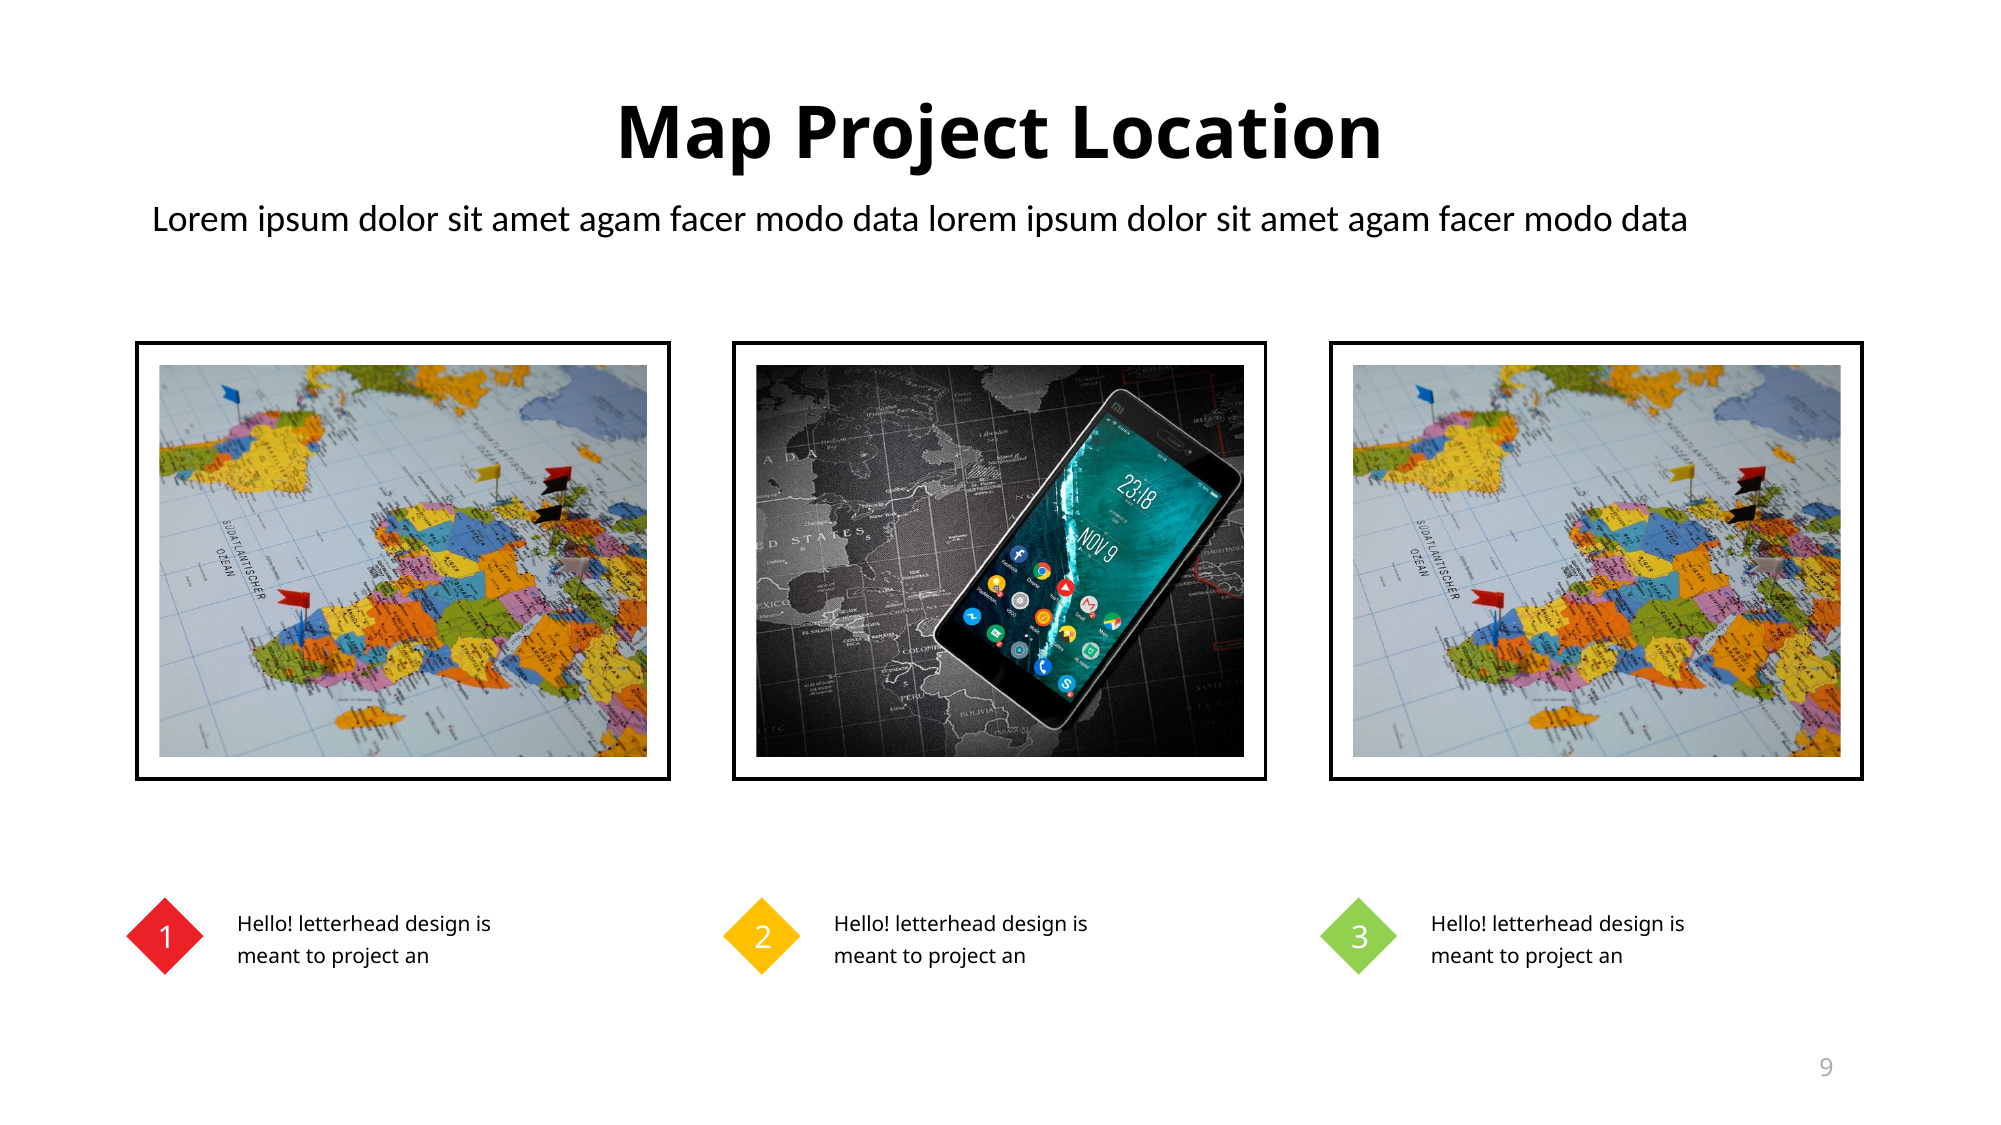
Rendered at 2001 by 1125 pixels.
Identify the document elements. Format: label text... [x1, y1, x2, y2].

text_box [1331, 908, 1693, 964]
title Map Project Location [137, 78, 1863, 186]
text_box [137, 342, 669, 779]
subtitle Lorem ipsum dolor sit amet agam facer modo data lorem ipsum dolor sit amet agam facer modo data [137, 186, 1863, 227]
slide_number 9 [1790, 1042, 1863, 1094]
text_box [1331, 342, 1863, 779]
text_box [137, 908, 499, 964]
picture [756, 365, 1244, 757]
picture [1353, 365, 1841, 757]
text_box [734, 342, 1266, 779]
picture [159, 365, 647, 757]
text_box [734, 908, 1096, 964]
